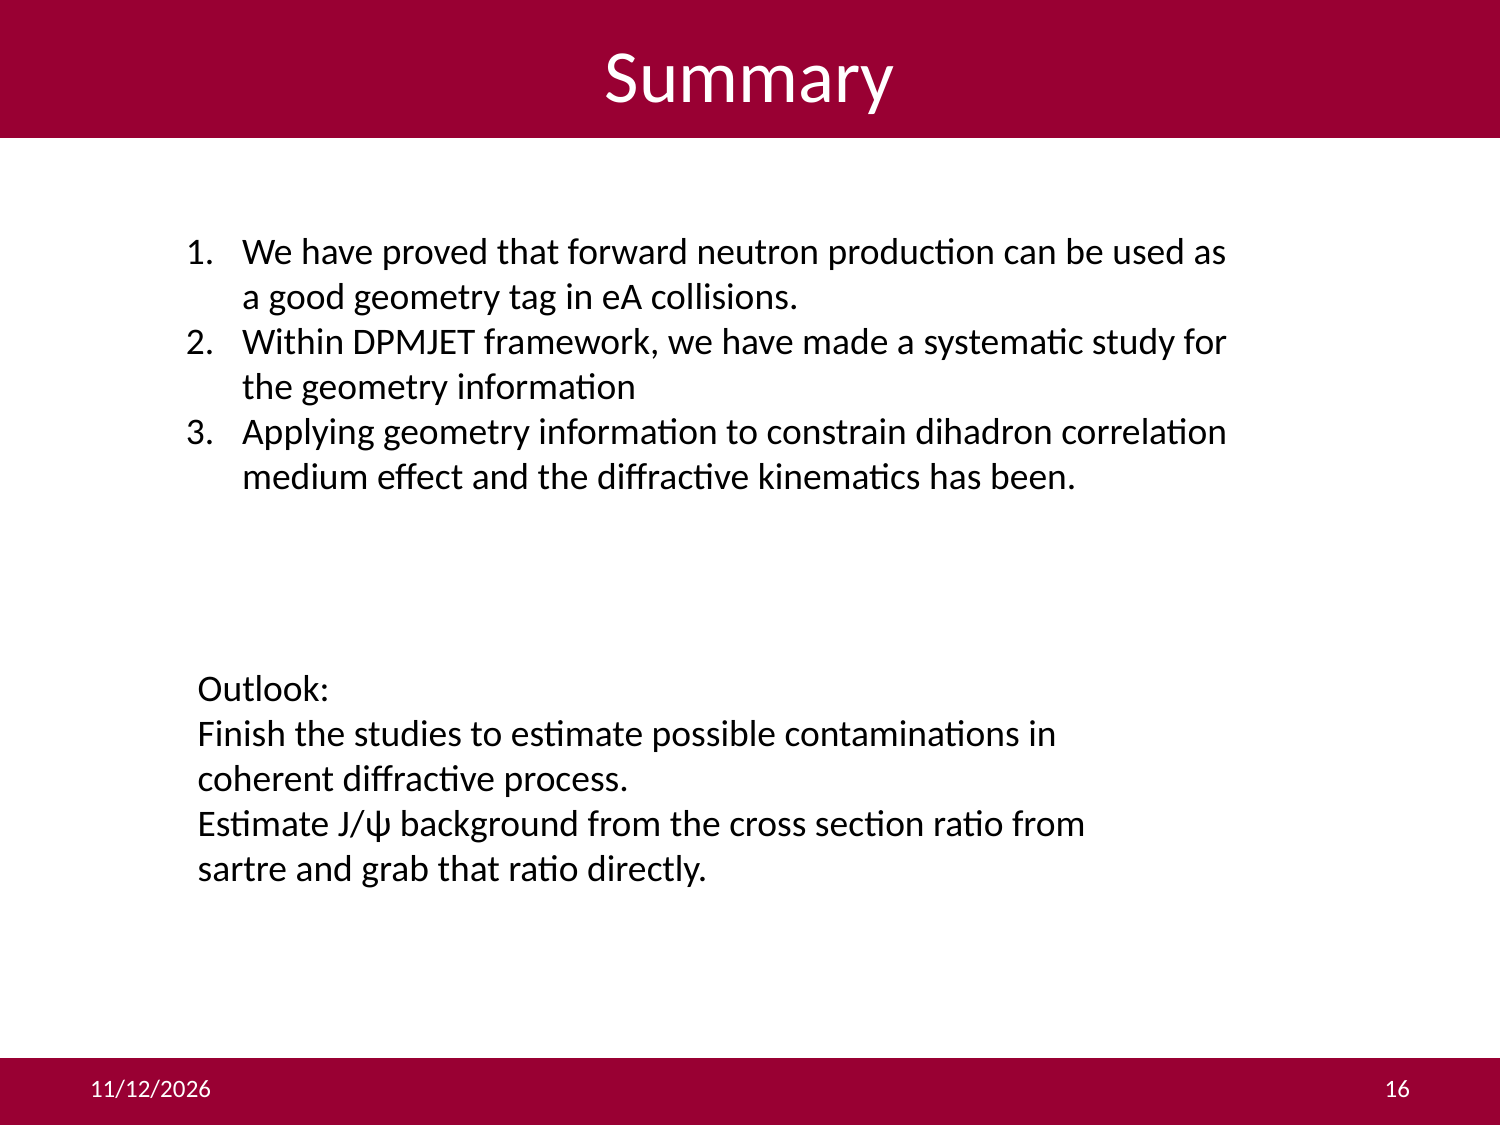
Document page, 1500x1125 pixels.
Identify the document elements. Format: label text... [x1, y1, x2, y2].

title Summary [75, 7, 1425, 138]
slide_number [75, 1057, 425, 1118]
slide_number 16 [1074, 1057, 1425, 1118]
text_box We have proved that forward neutron production can be used as a good geometry tag in eA collisions. Within DPMJET framework, we have made a systematic study for the geometry information Applying geometry information to constrain dihadron correlation medium effect and the diffractive kinematics has been. [171, 219, 1258, 550]
text_box Outlook: Finish the studies to estimate possible contaminations in coherent diffractive process. Estimate J/ψ background from the cross section ratio from sartre and grab that ratio directly. [182, 656, 1199, 897]
